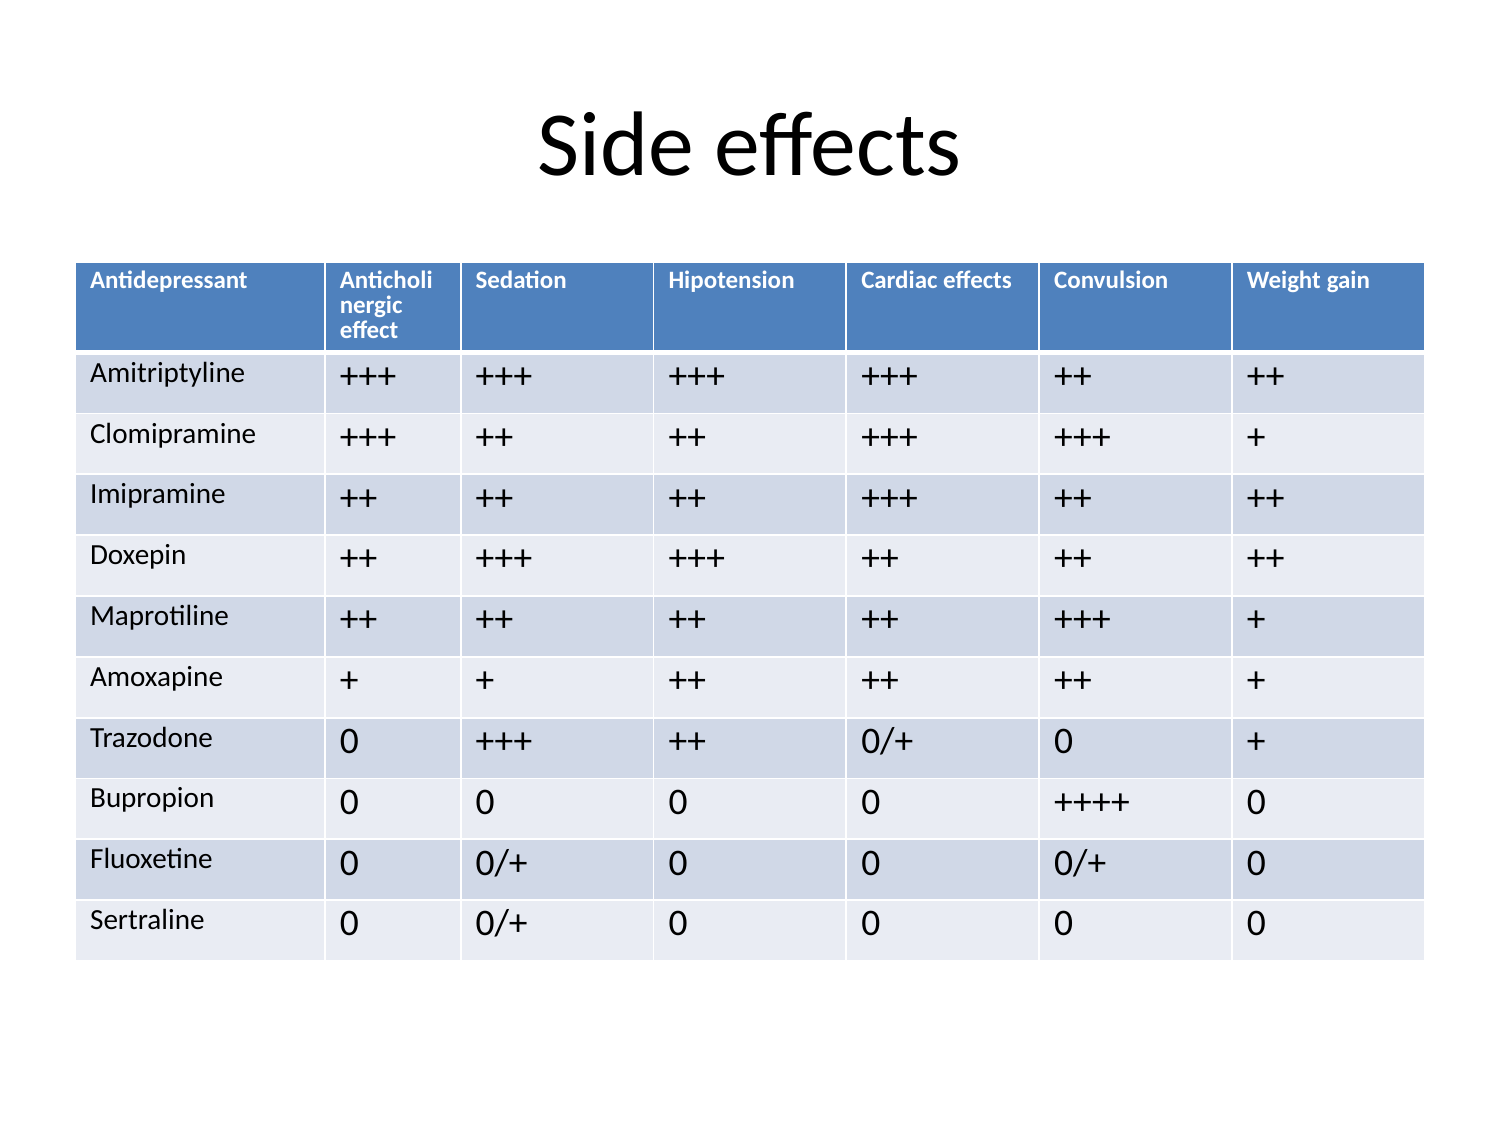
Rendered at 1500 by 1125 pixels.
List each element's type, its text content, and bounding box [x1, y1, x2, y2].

table_cell +++ [654, 536, 845, 595]
table_cell ++ [654, 719, 845, 778]
table_cell + [1233, 719, 1424, 778]
table_cell Maprotiline [76, 597, 324, 656]
table_cell +++ [1040, 597, 1231, 656]
table_cell ++ [654, 414, 845, 473]
table_cell 0 [326, 840, 460, 899]
table_cell ++ [462, 414, 653, 473]
table_cell Amoxapine [76, 658, 324, 717]
table_cell ++ [462, 597, 653, 656]
table_cell + [1233, 414, 1424, 473]
table_cell 0 [1040, 901, 1231, 960]
table_cell ++ [847, 536, 1038, 595]
table_cell ++ [326, 475, 460, 534]
table_cell 0 [462, 779, 653, 838]
table_cell +++ [654, 355, 845, 413]
table_cell + [326, 658, 460, 717]
table_cell Imipramine [76, 475, 324, 534]
table_header Convulsion [1040, 263, 1231, 350]
table_cell 0 [326, 779, 460, 838]
table_cell ++ [654, 597, 845, 656]
table_cell 0/+ [847, 719, 1038, 778]
table_cell Amitriptyline [76, 355, 324, 413]
table_cell +++ [847, 355, 1038, 413]
table_cell 0 [1233, 779, 1424, 838]
table_cell ++ [326, 597, 460, 656]
table_cell ++ [1040, 355, 1231, 413]
table_cell 0 [326, 719, 460, 778]
table_cell Fluoxetine [76, 840, 324, 899]
table_cell ++ [847, 658, 1038, 717]
table_cell Doxepin [76, 536, 324, 595]
table_cell +++ [326, 414, 460, 473]
table_cell ++ [1040, 475, 1231, 534]
table_cell Bupropion [76, 779, 324, 838]
table_cell +++ [847, 414, 1038, 473]
table_cell ++ [1233, 355, 1424, 413]
table_cell +++ [326, 355, 460, 413]
table_cell 0 [1233, 901, 1424, 960]
table_cell +++ [1040, 414, 1231, 473]
table_header Anticholinergic effect [326, 263, 460, 350]
table_cell ++ [654, 658, 845, 717]
table_cell 0 [654, 840, 845, 899]
table_cell 0 [1233, 840, 1424, 899]
table_cell ++ [1040, 536, 1231, 595]
table_cell Trazodone [76, 719, 324, 778]
table_cell + [1233, 597, 1424, 656]
table_cell +++ [847, 475, 1038, 534]
table_cell ++ [1233, 536, 1424, 595]
table_cell ++ [654, 475, 845, 534]
table_cell 0 [847, 840, 1038, 899]
table_header Hipotension [654, 263, 845, 350]
table_cell 0 [654, 779, 845, 838]
table_header Antidepressant [76, 263, 324, 350]
title Side effects [74, 44, 1426, 233]
table_cell ++ [1040, 658, 1231, 717]
table_cell 0 [847, 779, 1038, 838]
table_cell Sertraline [76, 901, 324, 960]
table_cell 0 [326, 901, 460, 960]
table_cell Clomipramine [76, 414, 324, 473]
table_cell + [462, 658, 653, 717]
table_cell +++ [462, 719, 653, 778]
table_cell ++ [326, 536, 460, 595]
table_cell ++ [462, 475, 653, 534]
table_cell 0/+ [462, 840, 653, 899]
table_header Weight gain [1233, 263, 1424, 350]
table_cell 0 [847, 901, 1038, 960]
table_cell 0/+ [1040, 840, 1231, 899]
table_cell + [1233, 658, 1424, 717]
table_header Sedation [462, 263, 653, 350]
table_cell 0/+ [462, 901, 653, 960]
table_cell ++ [1233, 475, 1424, 534]
table_cell ++ [847, 597, 1038, 656]
table_cell +++ [462, 355, 653, 413]
table_cell +++ [462, 536, 653, 595]
table_cell 0 [1040, 719, 1231, 778]
table_cell 0 [654, 901, 845, 960]
table_header Cardiac effects [847, 263, 1038, 350]
table_cell ++++ [1040, 779, 1231, 838]
